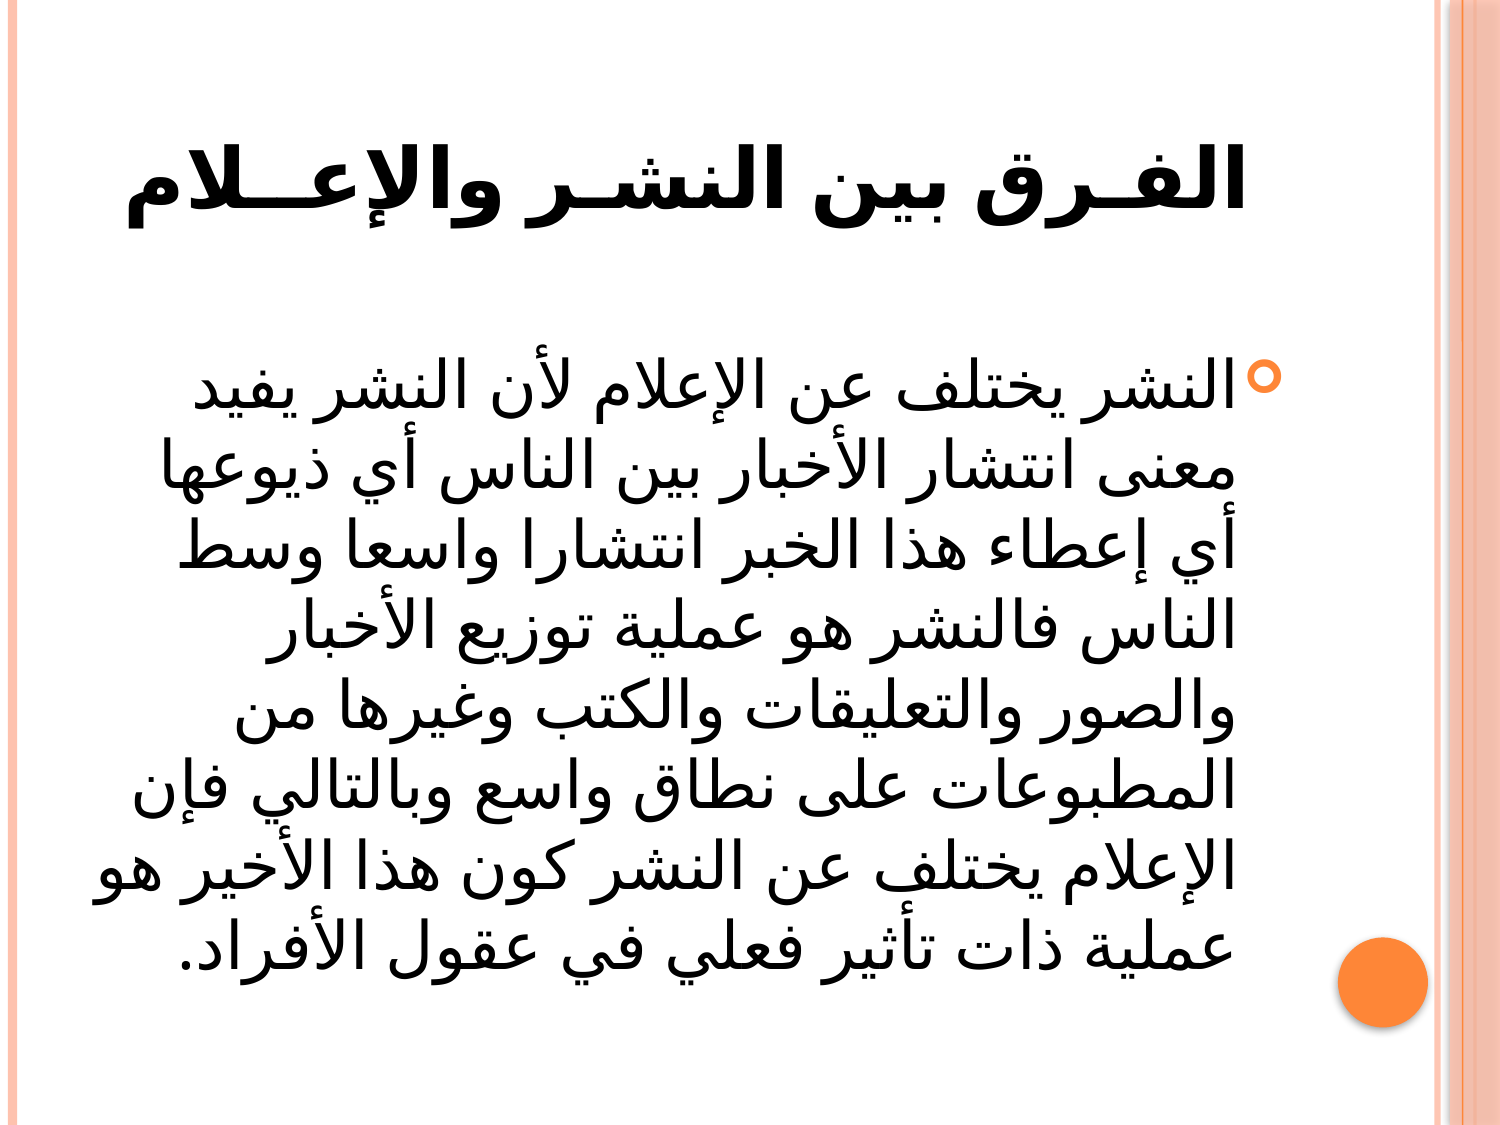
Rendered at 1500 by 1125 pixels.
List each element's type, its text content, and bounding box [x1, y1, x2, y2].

list النشر يختلف عن الإعلام لأن النشر يفيد معنى انتشار الأخبار بين الناس أي ذيوعها أي إعطاء هذا الخبر انتشارا واسعا وسط الناس فالنشر هو عملية توزيع الأخبار والصور والتعليقات والكتب وغيرها من المطبوعات على نطاق واسع وبالتالي فإن الإعلام يختلف عن النشر كون هذا الأخير هو عملية ذات تأثير فعلي في عقول الأفراد. [75, 262, 1300, 1062]
title الفـرق بين النشـر والإعــلام [75, 45, 1300, 233]
